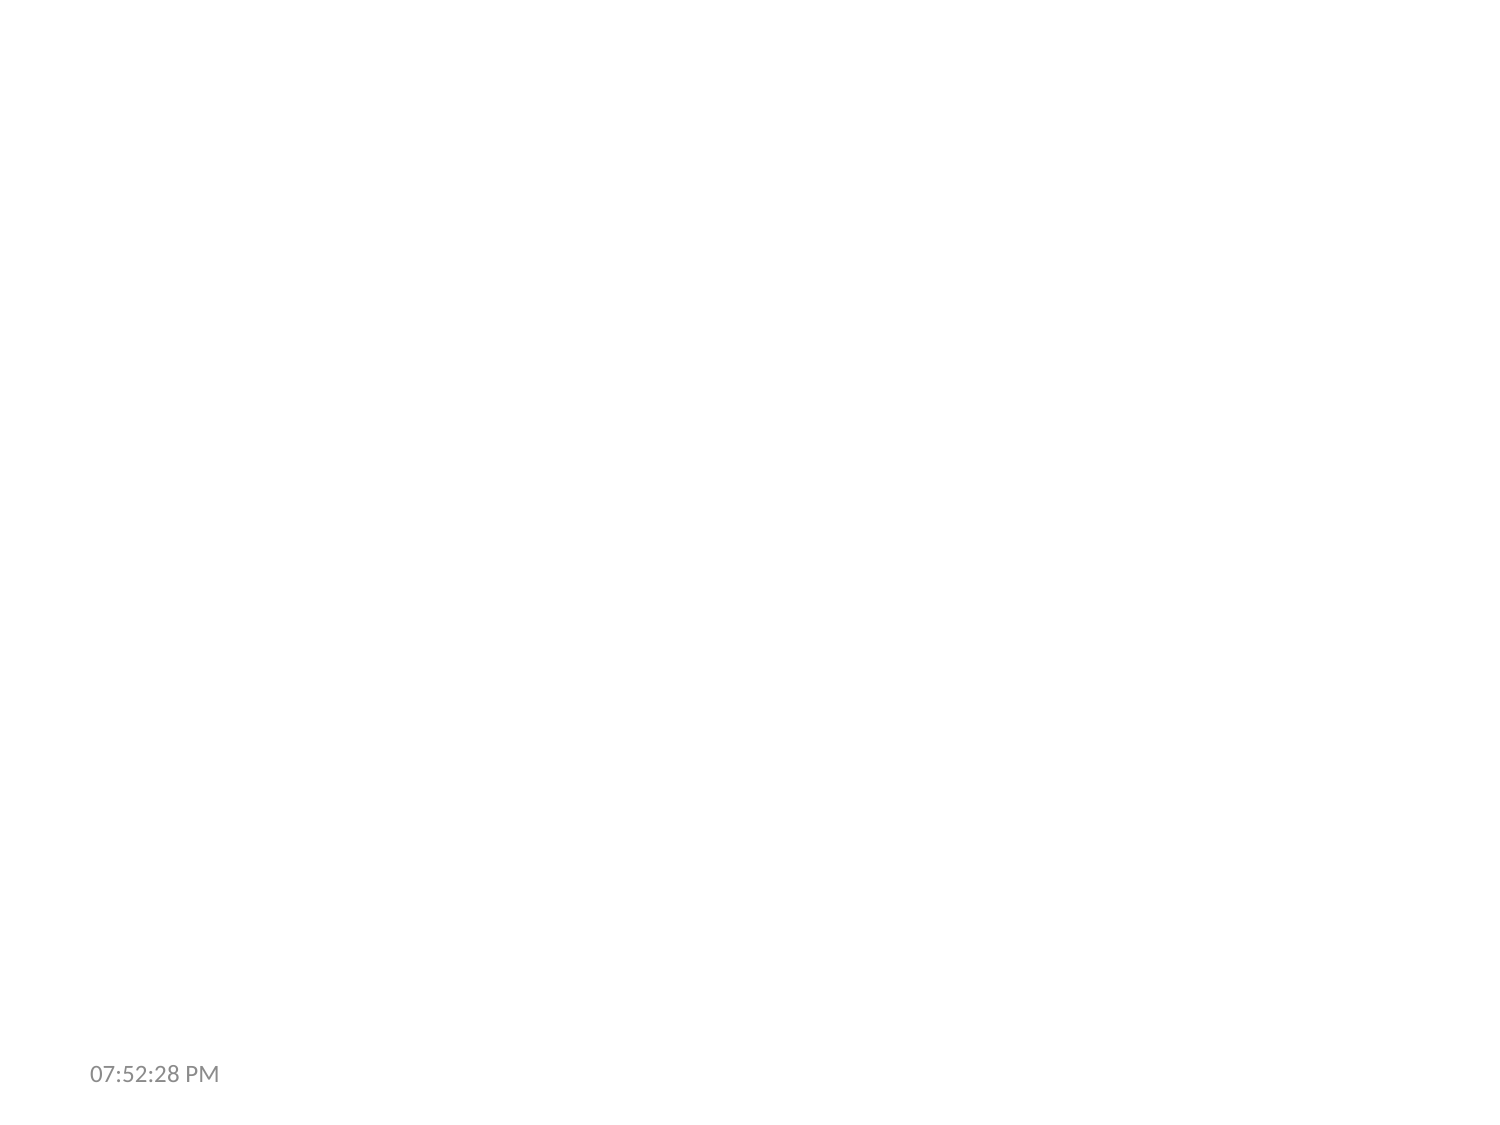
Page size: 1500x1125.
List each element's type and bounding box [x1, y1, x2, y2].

slide_number [75, 1042, 425, 1103]
